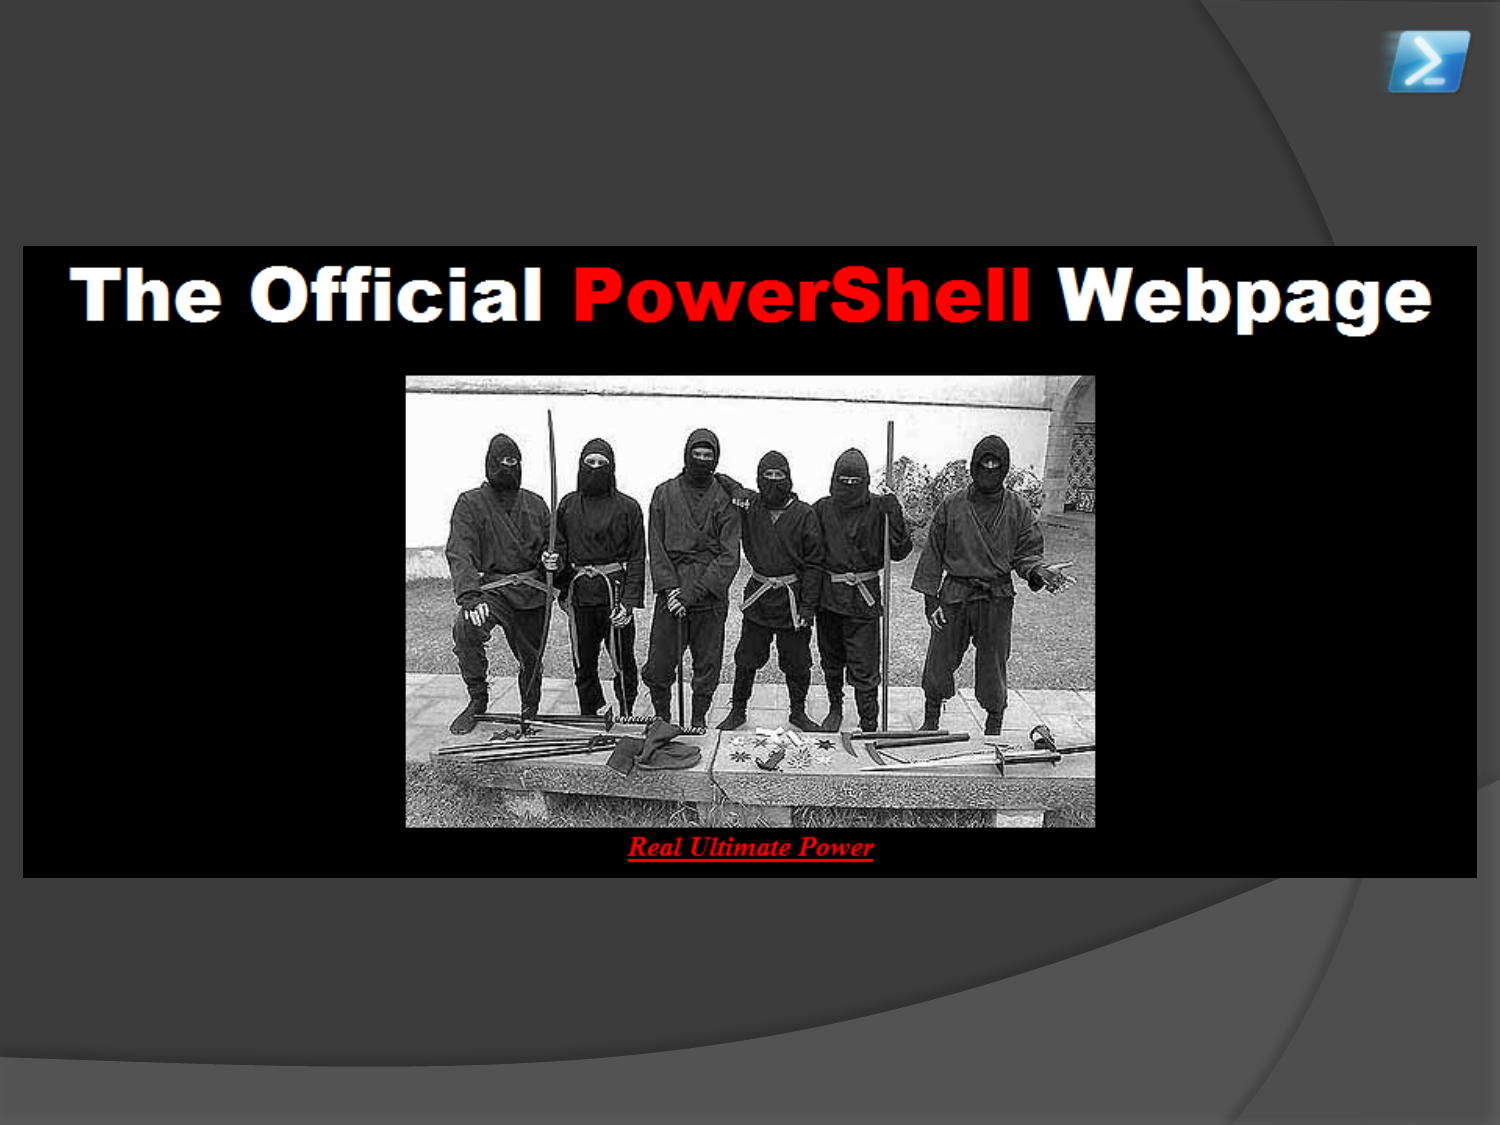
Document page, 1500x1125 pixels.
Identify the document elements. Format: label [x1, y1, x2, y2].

picture [23, 246, 1477, 879]
picture [1374, 12, 1475, 113]
